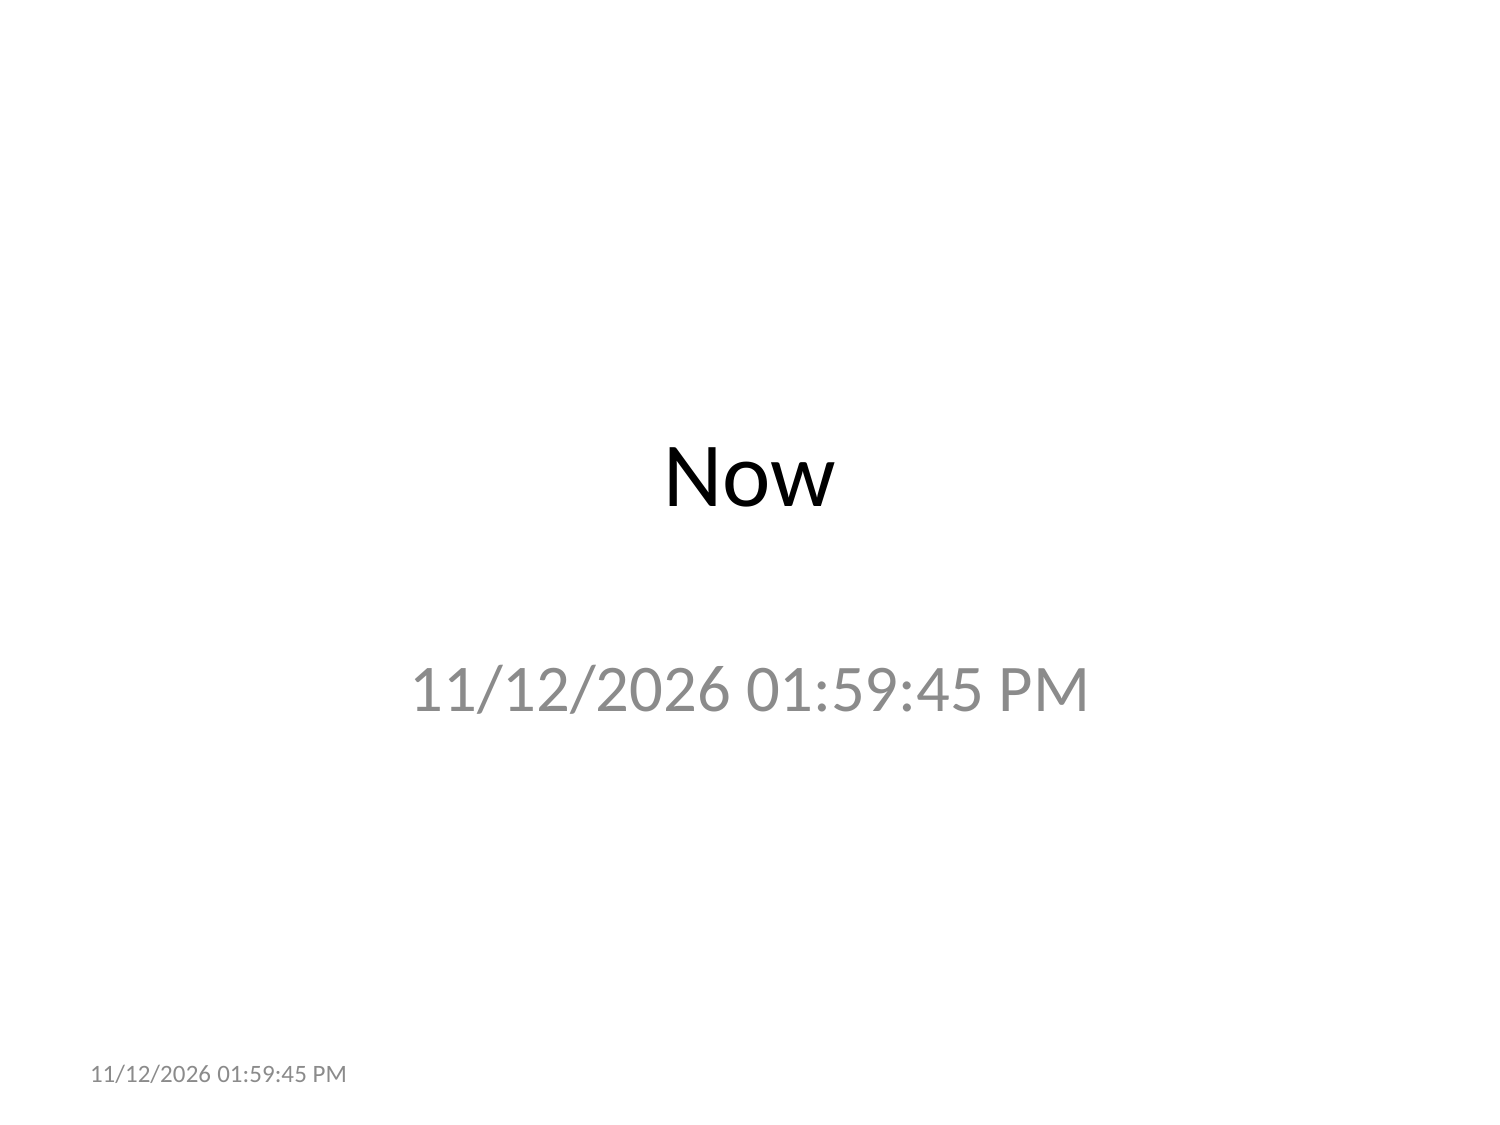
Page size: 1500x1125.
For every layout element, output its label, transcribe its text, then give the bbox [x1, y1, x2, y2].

title Now [112, 349, 1388, 591]
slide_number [75, 1042, 425, 1103]
subtitle 2011-12-19 10:20:04 AM [225, 637, 1275, 925]
